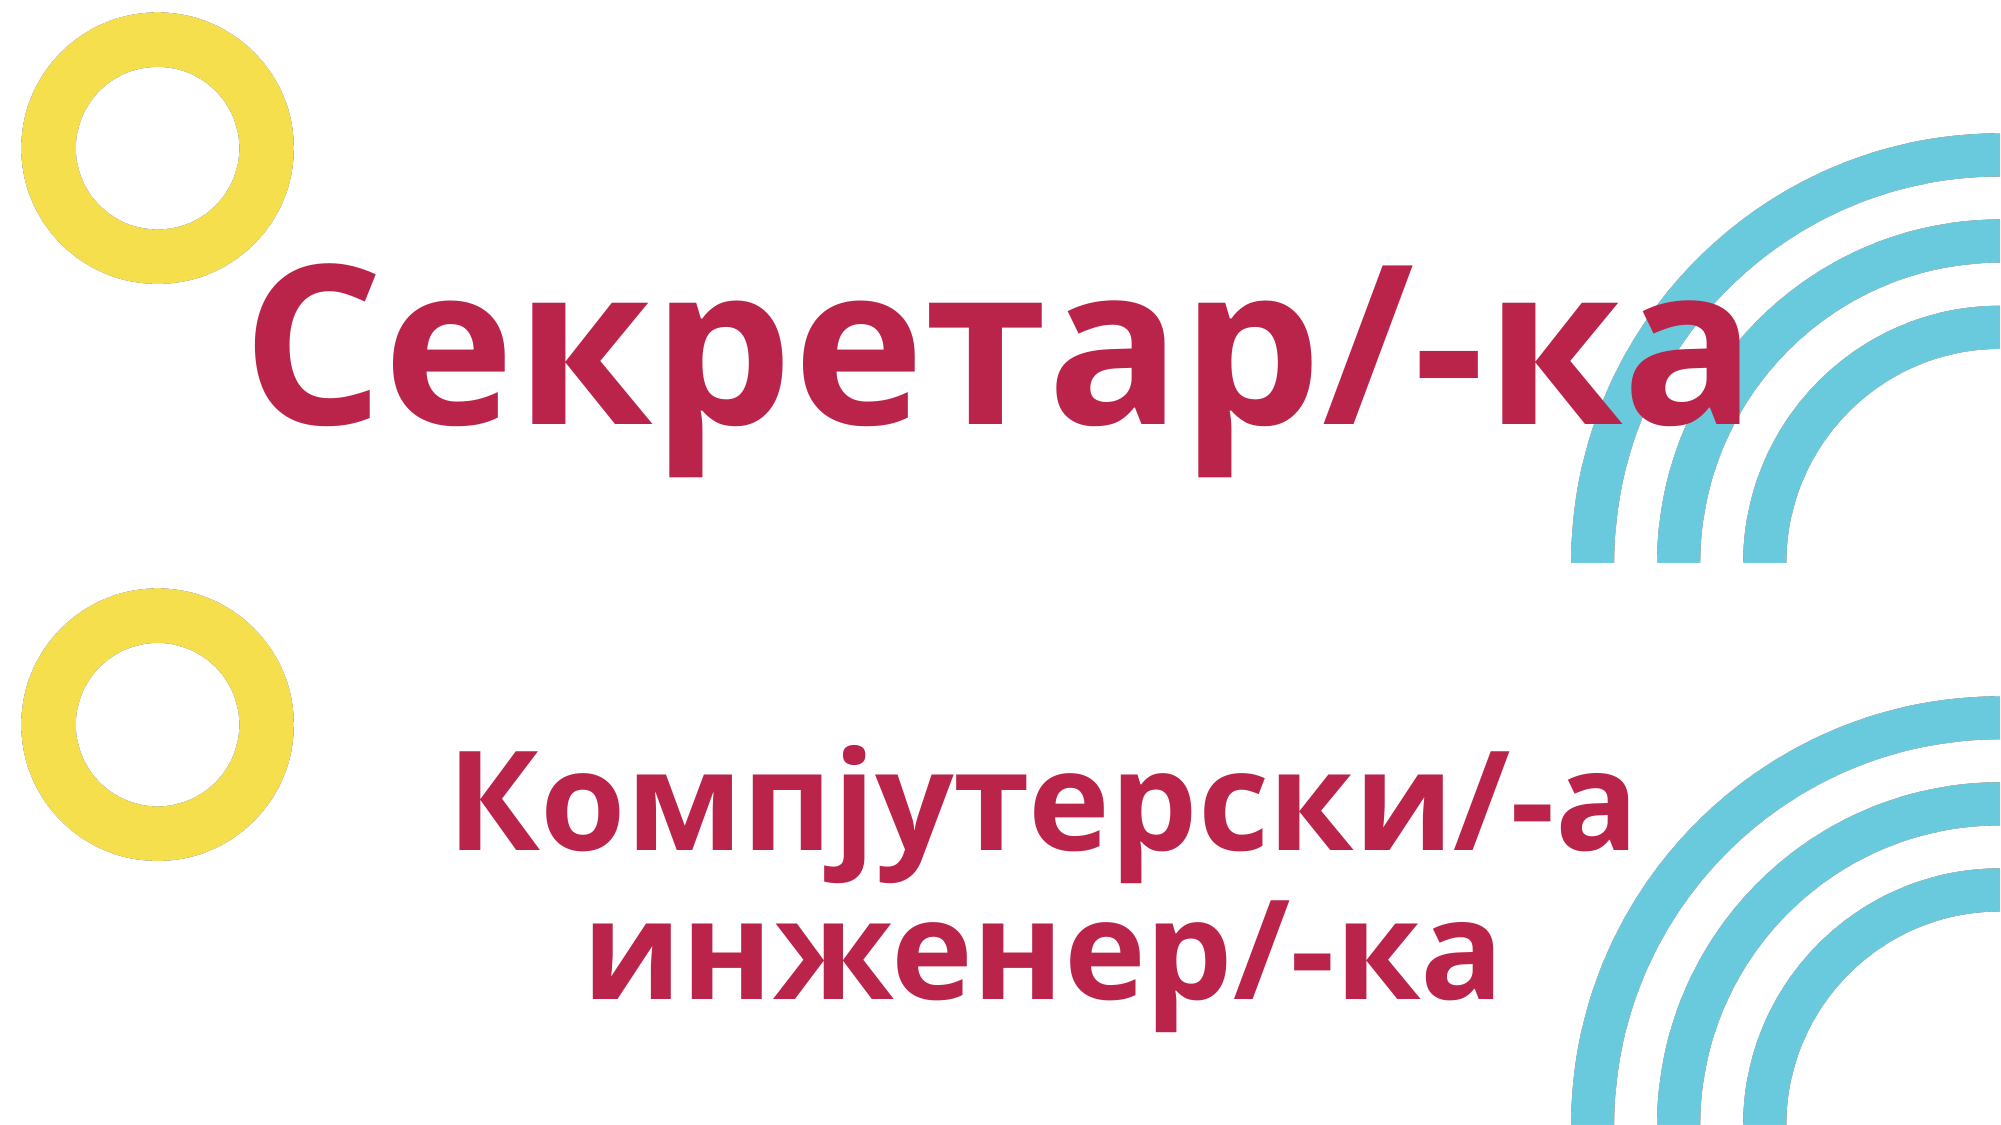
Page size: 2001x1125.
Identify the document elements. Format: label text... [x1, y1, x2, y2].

picture [1571, 696, 2000, 1125]
picture [21, 588, 294, 861]
text_box Компјутерски/-а инженер/-ка [99, 717, 1988, 1037]
picture [21, 12, 294, 284]
title Секретар/-ка [56, 88, 1944, 480]
picture [1571, 133, 2000, 563]
